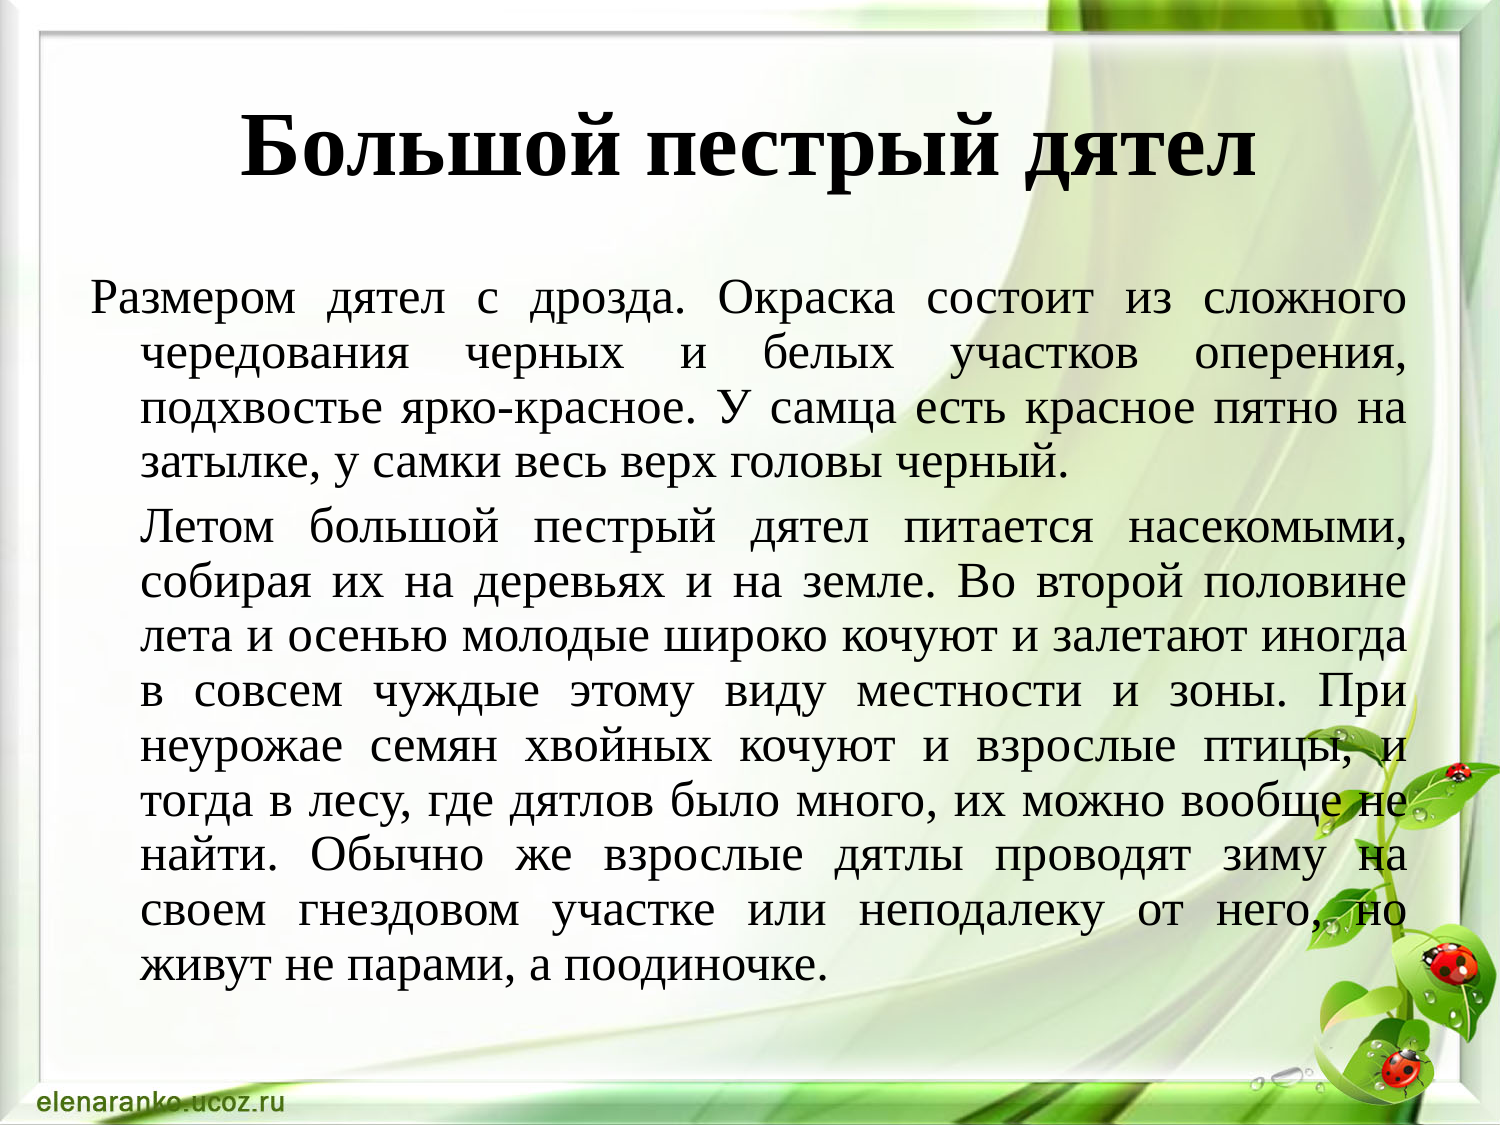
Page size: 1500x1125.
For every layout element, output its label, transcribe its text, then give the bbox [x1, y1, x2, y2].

picture [0, 0, 1500, 1125]
title Большой пестрый дятел [75, 45, 1425, 233]
list Размером дятел с дрозда. Окраска состоит из сложного чередования черных и белых участков оперения, подхвостье ярко-красное. У самца есть красное пятно на затылке, у самки весь верх головы черный. Летом большой пестрый дятел питается насекомыми, собирая их на деревьях и на земле. Во второй половине лета и осенью молодые широко кочуют и залетают иногда в совсем чуждые этому виду местности и зоны. При неурожае семян хвойных кочуют и взрослые птицы, и тогда в лесу, где дятлов было много, их можно вообще не найти. Обычно же взрослые дятлы проводят зиму на своем гнездовом участке или неподалеку от него, но живут не парами, а поодиночке. [75, 262, 1425, 1005]
